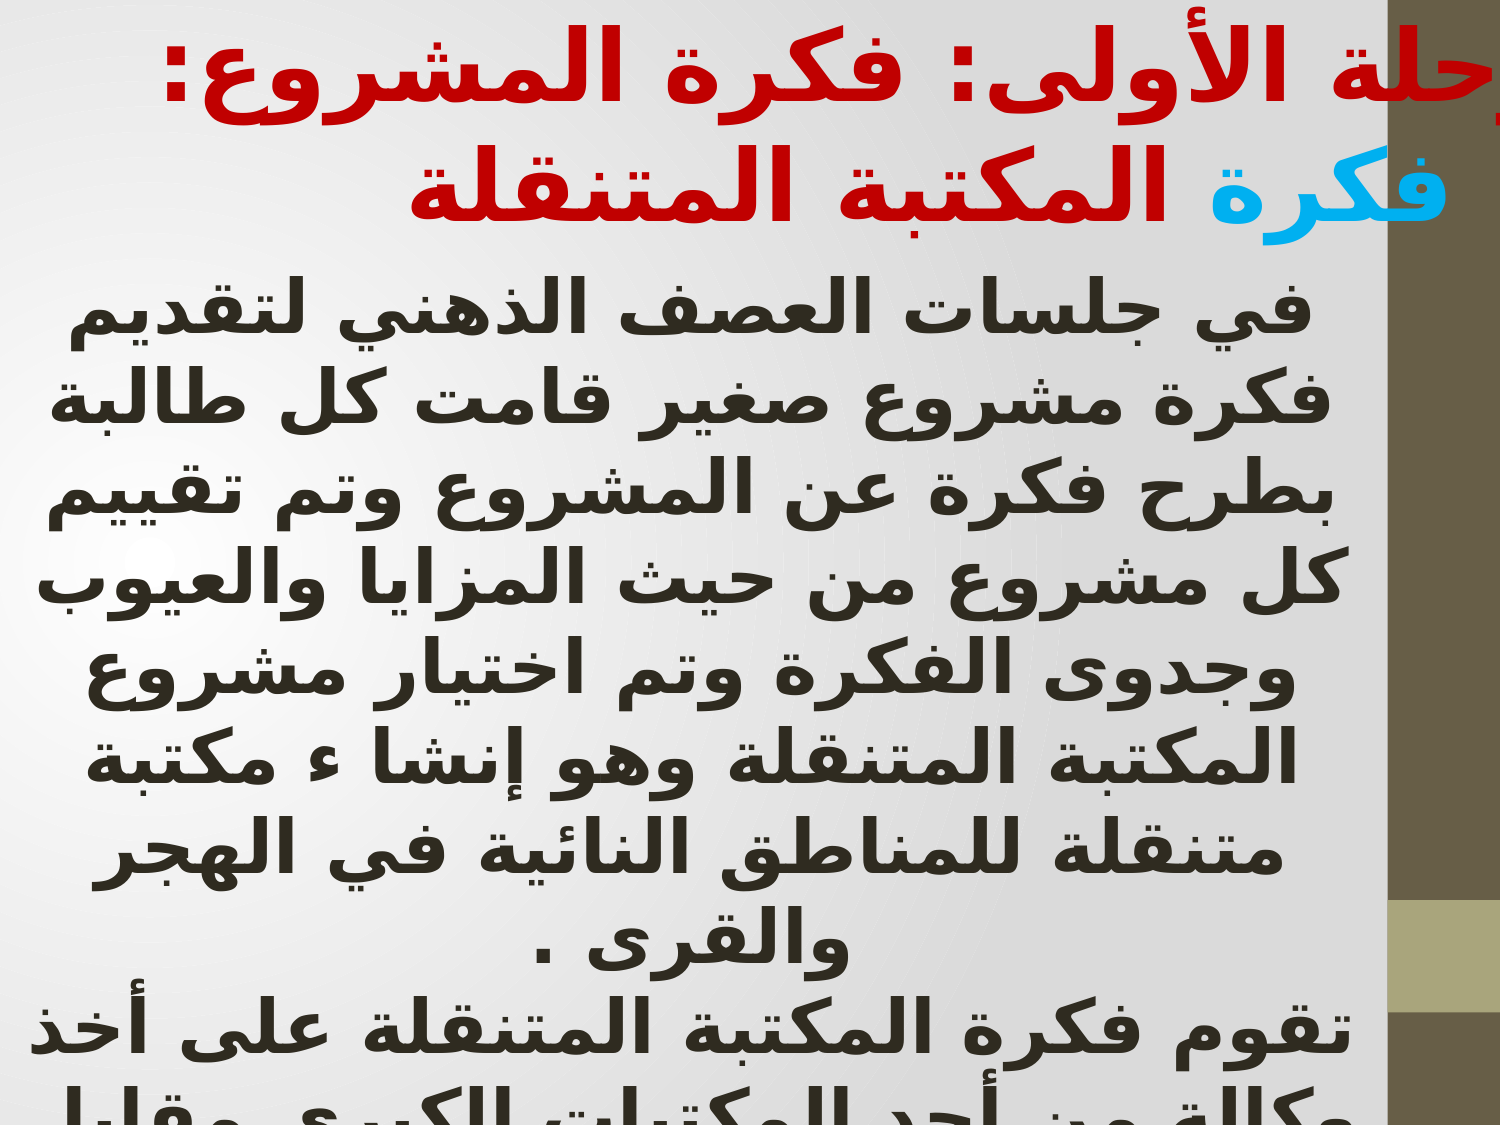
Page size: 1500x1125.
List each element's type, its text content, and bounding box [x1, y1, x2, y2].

text_box في جلسات العصف الذهني لتقديم فكرة مشروع صغير قامت كل طالبة بطرح فكرة عن المشروع وتم تقييم كل مشروع من حيث المزايا والعيوب وجدوى الفكرة وتم اختيار مشروع المكتبة المتنقلة وهو إنشا ء مكتبة متنقلة للمناطق النائية في الهجر والقرى . تقوم فكرة المكتبة المتنقلة على أخذ وكالة من أحد المكتبات الكبرى مقابل نسبة بيع قدرها (10%) إضافة إلى ممارسة بعض الأنشطة الأخرى ويتم التنقل بها في المناطق النائية التي لا يوجد بها مكتبات. [0, 250, 1385, 1125]
text_box المرحلة الأولى: فكرة المشروع: فكرة المكتبة المتنقلة [106, 0, 1500, 249]
